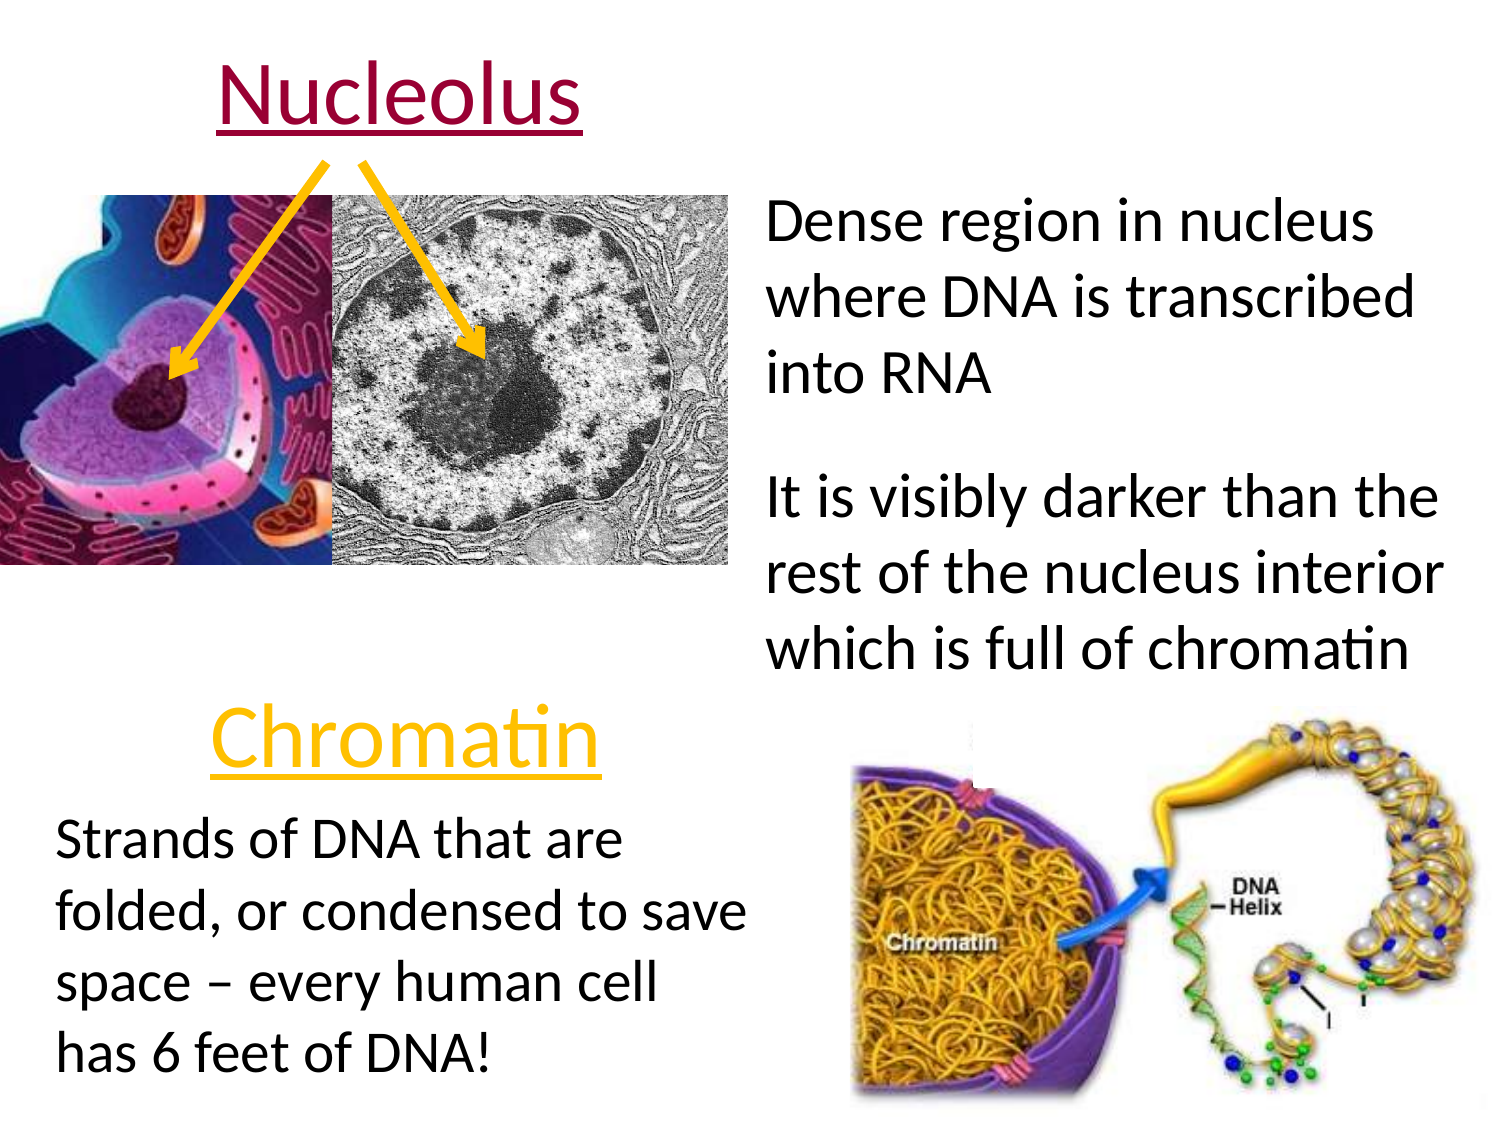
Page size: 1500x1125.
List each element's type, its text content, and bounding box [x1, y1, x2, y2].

picture [849, 706, 1495, 1118]
title Nucleolus [34, 0, 766, 175]
picture [0, 195, 729, 565]
text_box Strands of DNA that are folded, or condensed to save space – every human cell has 6 feet of DNA! [40, 792, 768, 1098]
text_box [361, 162, 486, 360]
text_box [168, 162, 327, 381]
list Dense region in nucleus where DNA is transcribed into RNA It is visibly darker than the rest of the nucleus interior which is full of chromatin [750, 170, 1468, 697]
text_box Chromatin [168, 637, 644, 792]
